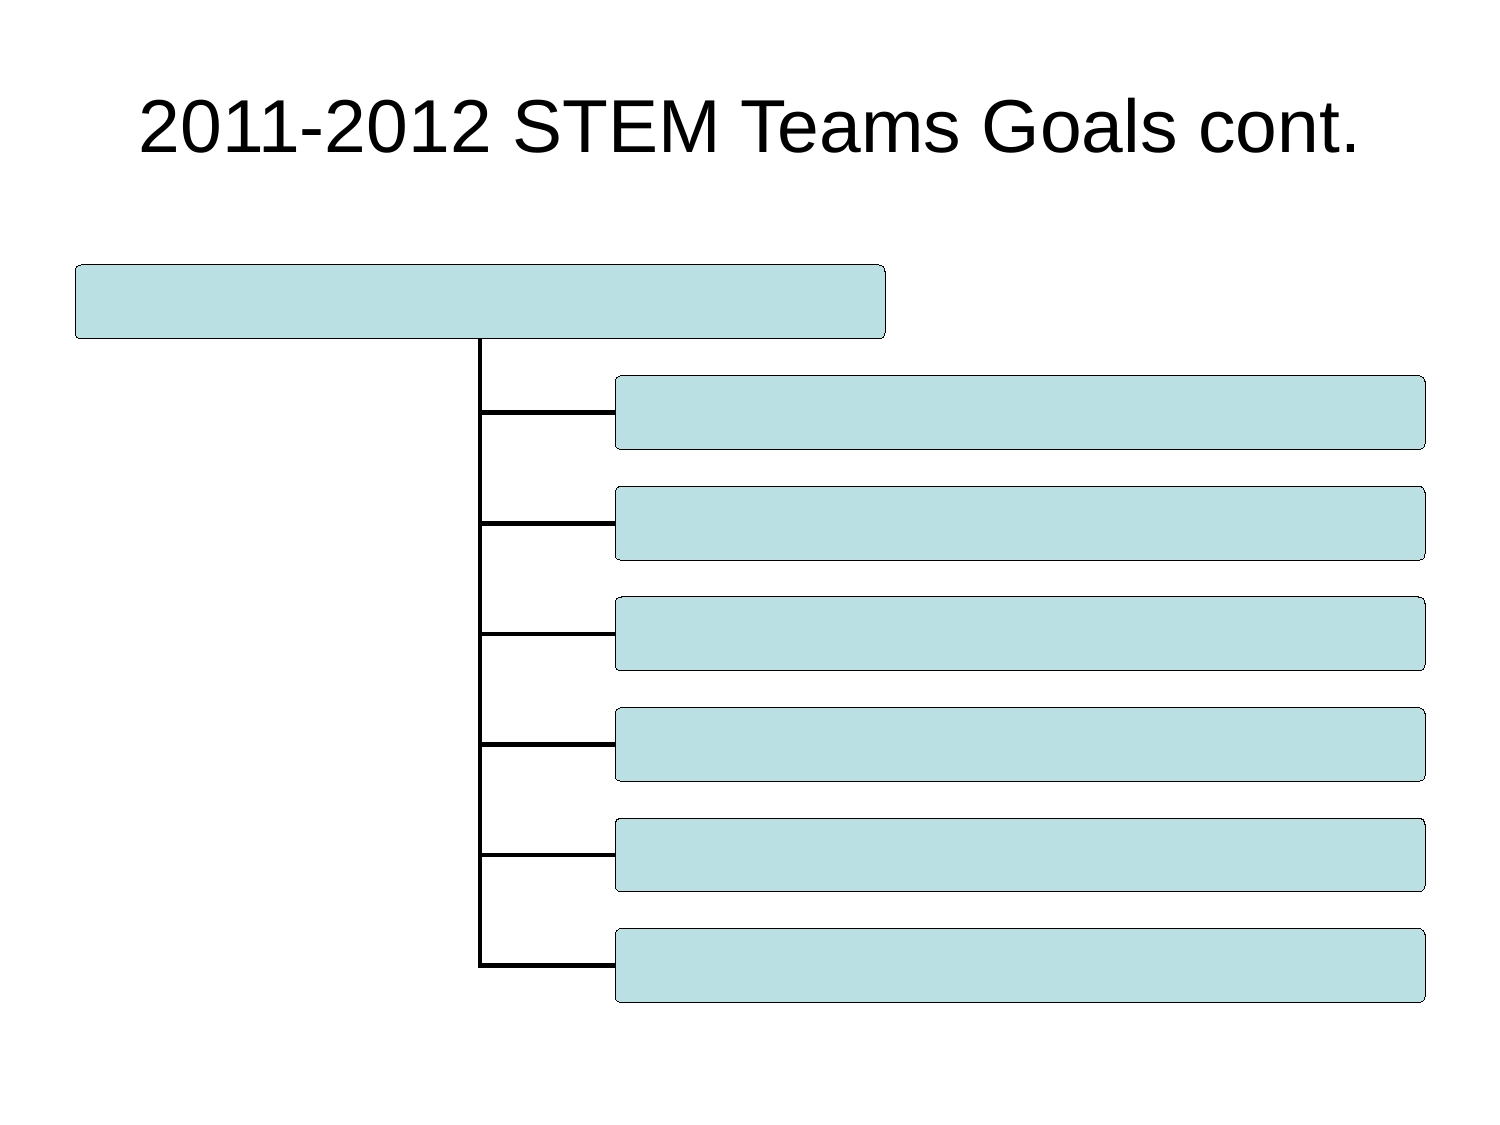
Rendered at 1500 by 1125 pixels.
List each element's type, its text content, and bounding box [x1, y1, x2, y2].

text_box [482, 264, 1426, 410]
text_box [482, 857, 1426, 963]
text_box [482, 636, 1426, 742]
title 2011-2012 STEM Teams Goals cont. [74, 44, 1426, 201]
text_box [482, 747, 1426, 853]
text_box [482, 415, 1426, 521]
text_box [74, 264, 619, 1003]
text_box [482, 526, 1426, 632]
